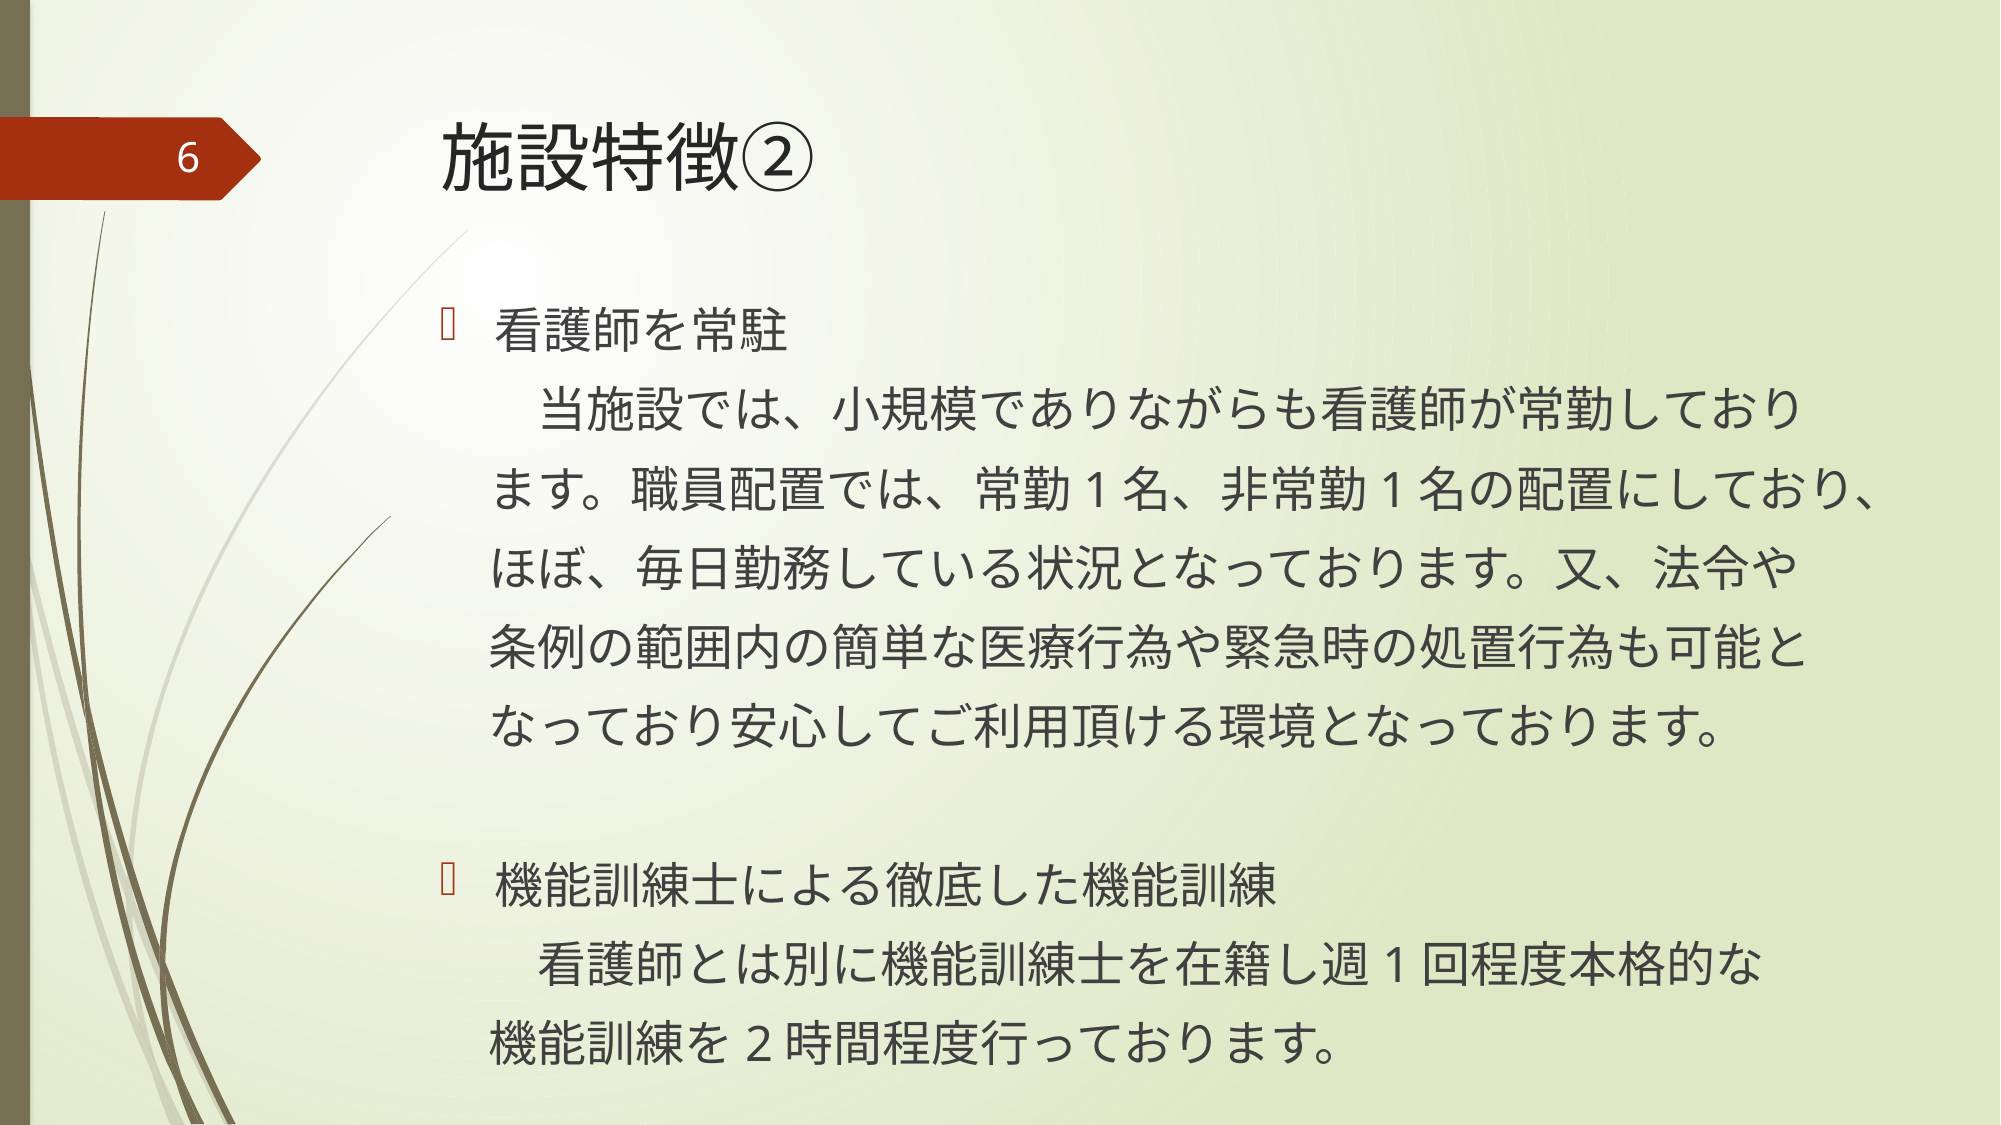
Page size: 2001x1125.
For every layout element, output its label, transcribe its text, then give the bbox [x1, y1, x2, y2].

slide_number 6 [87, 129, 216, 190]
title 施設特徴② [425, 102, 1888, 292]
list 看護師を常駐 当施設では、小規模でありながらも看護師が常勤しており ます。職員配置では、常勤1名、非常勤1名の配置にしており、 ほぼ、毎日勤務している状況となっております。又、法令や 条例の範囲内の簡単な医療行為や緊急時の処置行為も可能と なっており安心してご利用頂ける環境となっております。 機能訓練士による徹底した機能訓練 看護師とは別に機能訓練士を在籍し週1回程度本格的な 機能訓練を2時間程度行っております。 [424, 292, 1888, 1125]
